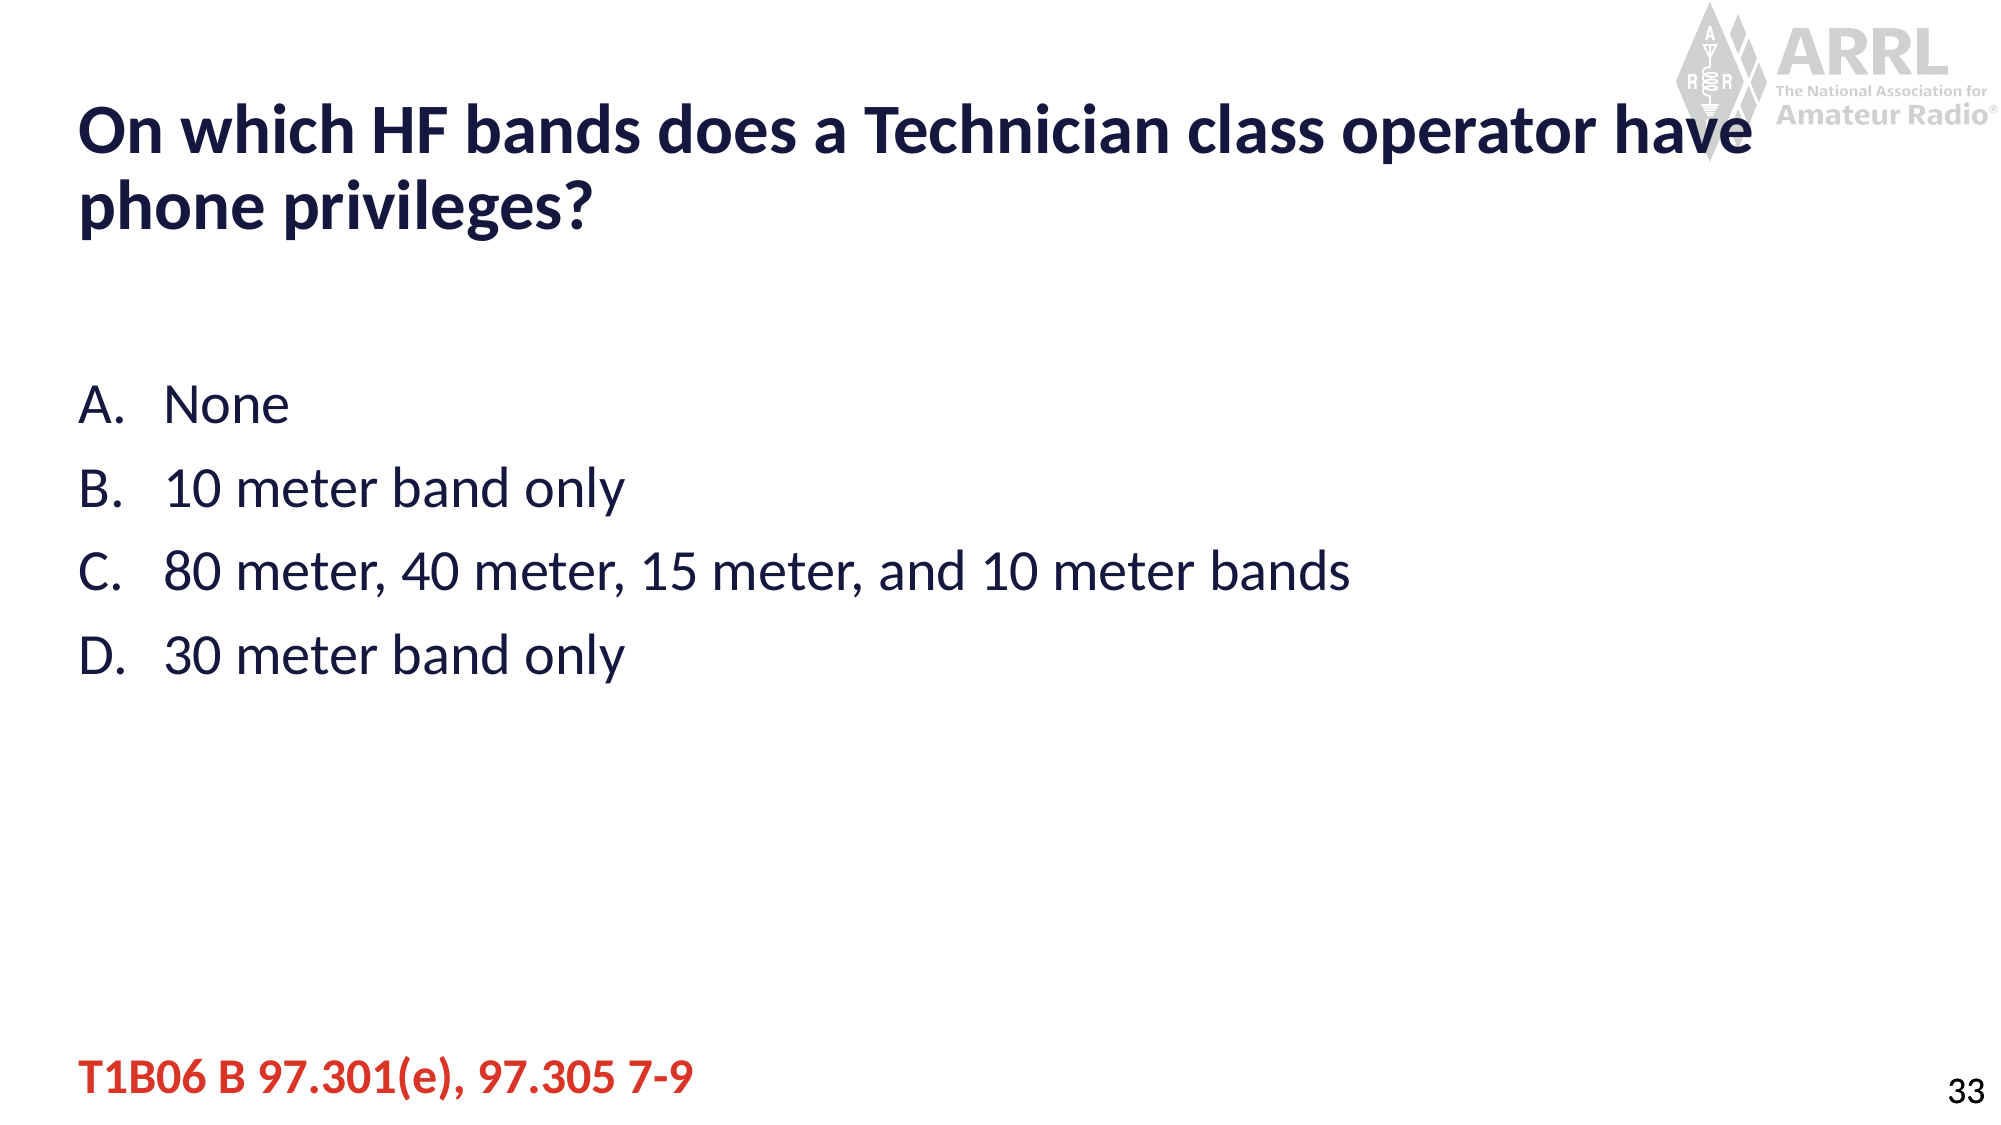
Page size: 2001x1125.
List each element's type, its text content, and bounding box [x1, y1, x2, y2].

list None 10 meter band only 80 meter, 40 meter, 15 meter, and 10 meter bands 30 meter band only [63, 365, 1863, 989]
text_box T1B06 B 97.301(e), 97.305 7-9 [63, 1036, 921, 1112]
title On which HF bands does a Technician class operator have phone privileges? [63, 59, 1863, 278]
picture [1674, 0, 2000, 164]
